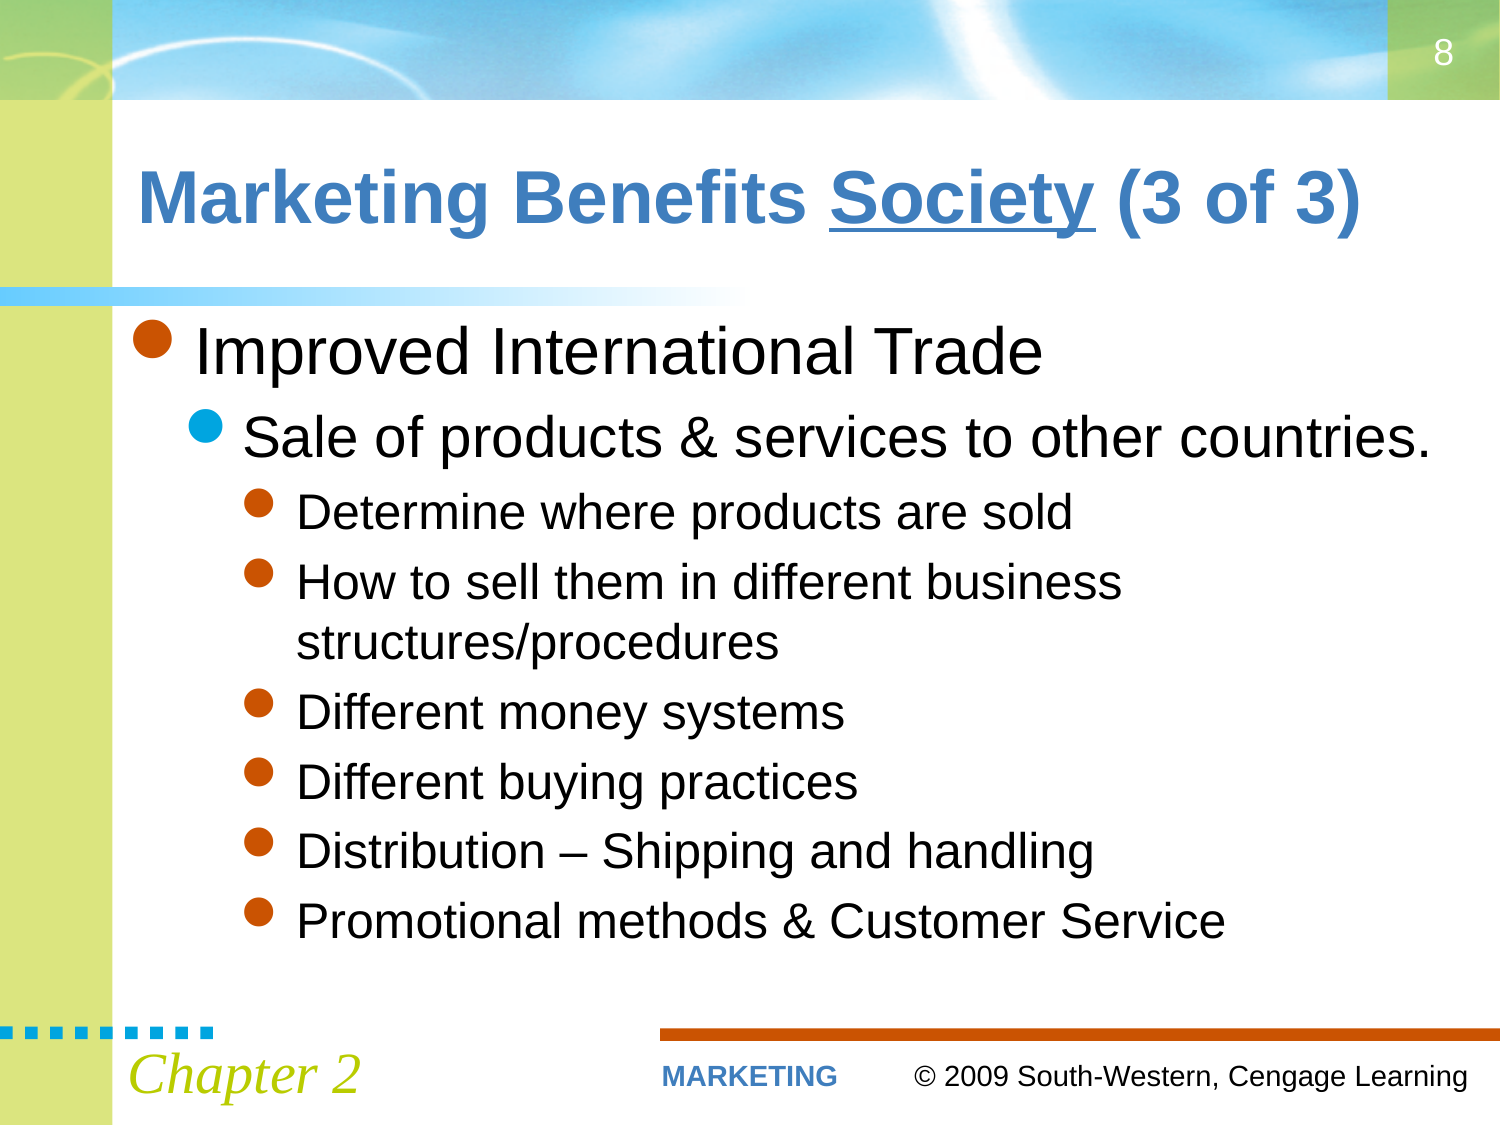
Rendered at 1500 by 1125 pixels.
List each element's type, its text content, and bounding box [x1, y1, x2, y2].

list Improved International Trade Sale of products & services to other countries. Determine where products are sold How to sell them in different business structures/procedures Different money systems Different buying practices Distribution – Shipping and handling Promotional methods & Customer Service [112, 299, 1451, 1001]
slide_number 8 [1387, 0, 1500, 101]
footer Chapter 2 [112, 1012, 638, 1113]
title Marketing Benefits Society (3 of 3) [112, 99, 1388, 288]
